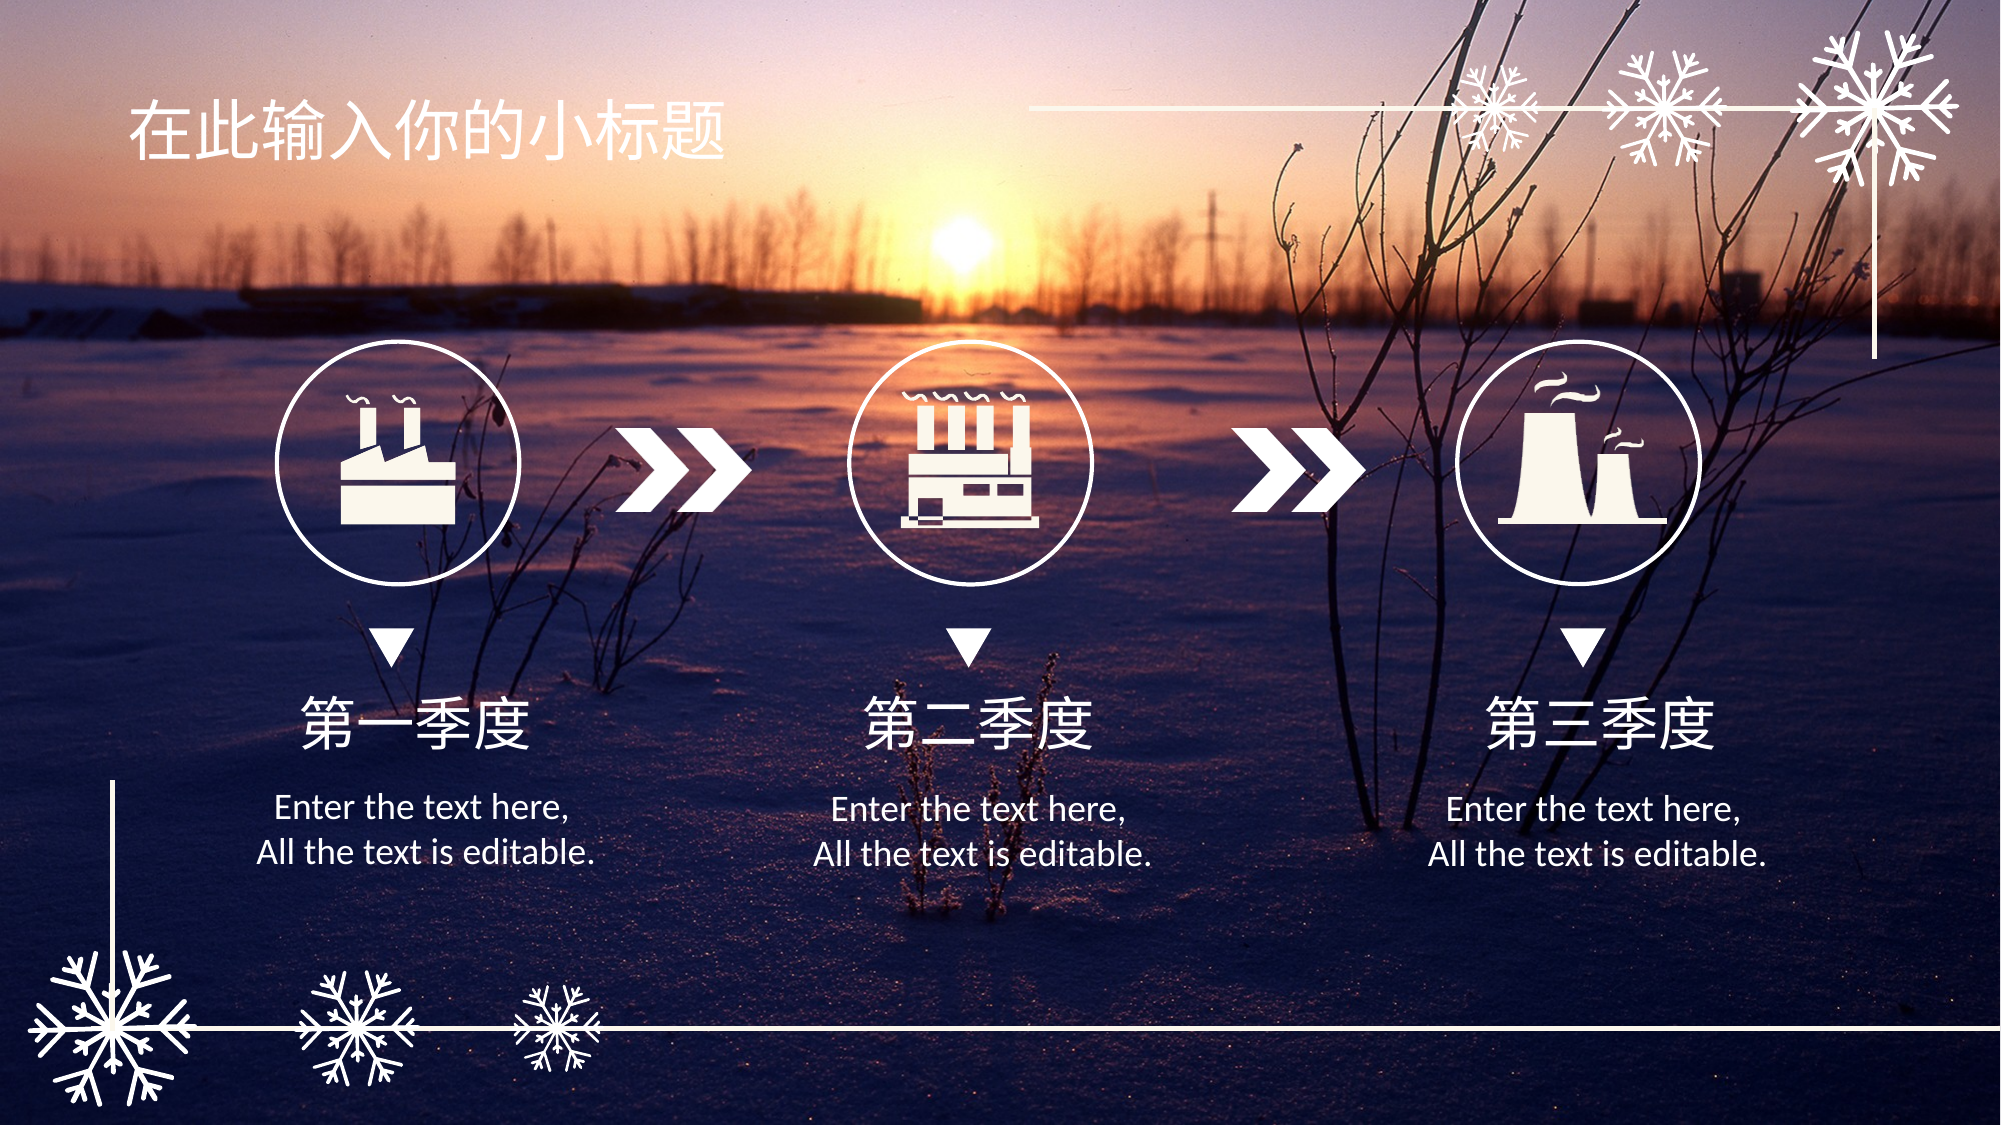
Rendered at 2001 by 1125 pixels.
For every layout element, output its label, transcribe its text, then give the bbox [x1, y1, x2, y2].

text_box Enter the text here, All the text is editable. [750, 777, 1207, 882]
text_box 第二季度 [846, 679, 1153, 765]
text_box 第一季度 [283, 679, 590, 765]
text_box 第三季度 [1469, 679, 1775, 765]
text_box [1028, 26, 1958, 360]
text_box 在此输入你的小标题 [112, 81, 1023, 177]
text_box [276, 341, 520, 585]
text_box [848, 341, 1093, 585]
text_box [945, 628, 992, 668]
text_box [1457, 376, 1700, 585]
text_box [29, 946, 2000, 1111]
text_box Enter the text here, All the text is editable. [1365, 777, 1822, 882]
text_box Enter the text here, All the text is editable. [154, 774, 690, 880]
text_box [1560, 628, 1606, 668]
picture [0, 0, 2001, 1125]
text_box [368, 628, 415, 668]
